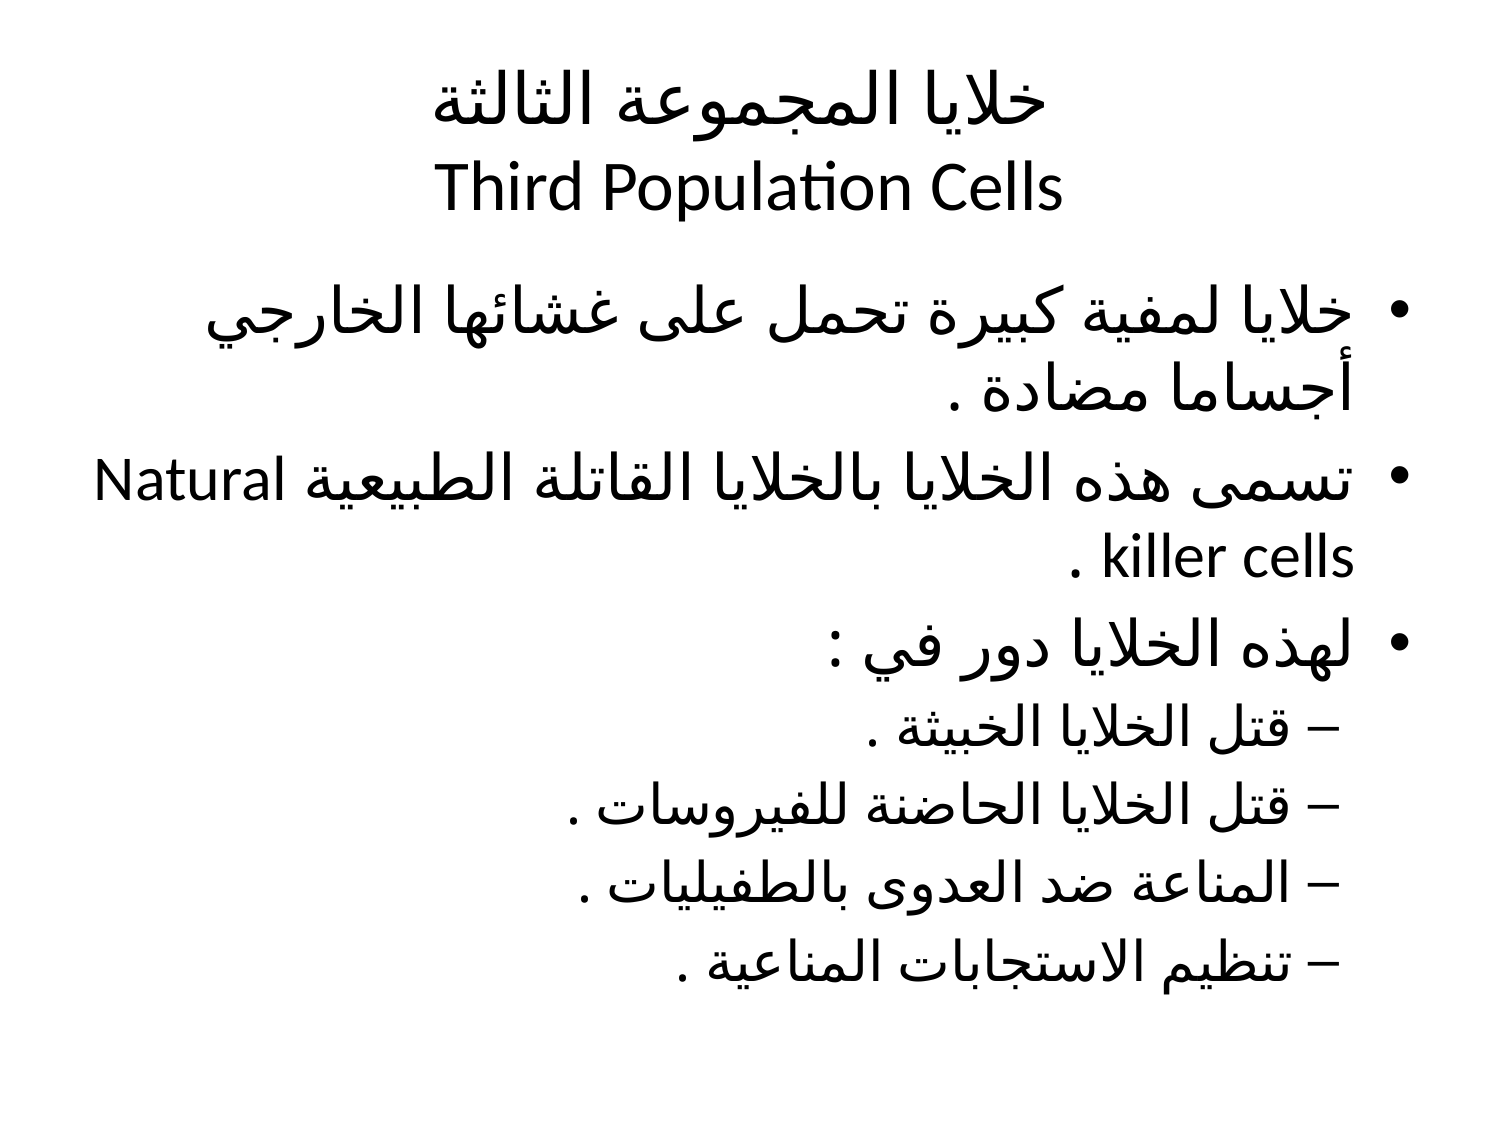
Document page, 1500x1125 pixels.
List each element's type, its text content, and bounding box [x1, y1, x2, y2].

title خلايا المجموعة الثالثة Third Population Cells [75, 45, 1425, 233]
list خلايا لمفية كبيرة تحمل على غشائها الخارجي أجساما مضادة . تسمى هذه الخلايا بالخلايا القاتلة الطبيعية Natural killer cells . لهذه الخلايا دور في : قتل الخلايا الخبيثة . قتل الخلايا الحاضنة للفيروسات . المناعة ضد العدوى بالطفيليات . تنظيم الاستجابات المناعية . [75, 262, 1425, 1005]
